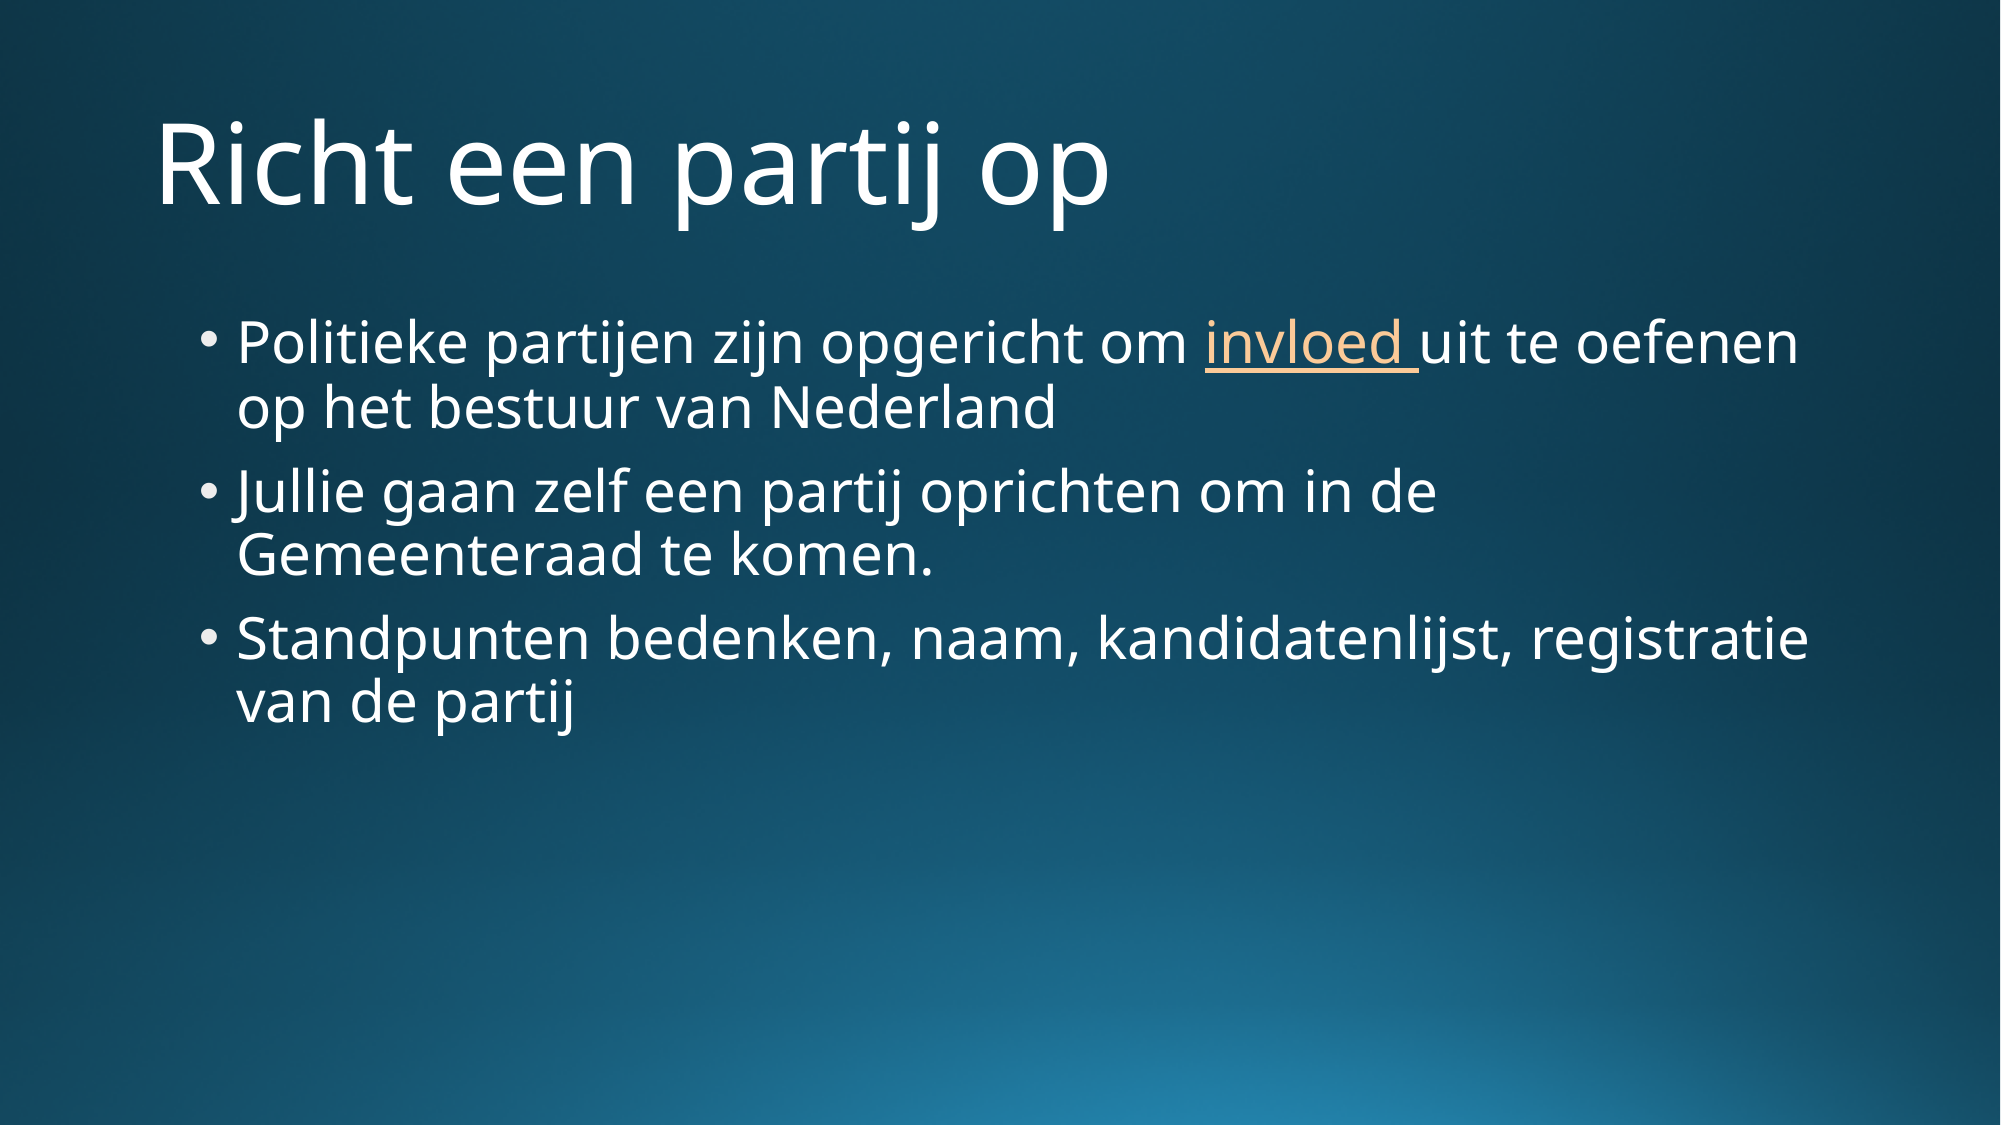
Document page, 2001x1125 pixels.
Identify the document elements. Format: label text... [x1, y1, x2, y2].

picture [0, 0, 2001, 1125]
list Politieke partijen zijn opgericht om invloed uit te oefenen op het bestuur van Nederland Jullie gaan zelf een partij oprichten om in de Gemeenteraad te komen. Standpunten bedenken, naam, kandidatenlijst, registratie van de partij [183, 299, 1863, 1014]
title Richt een partij op [137, 59, 1863, 278]
